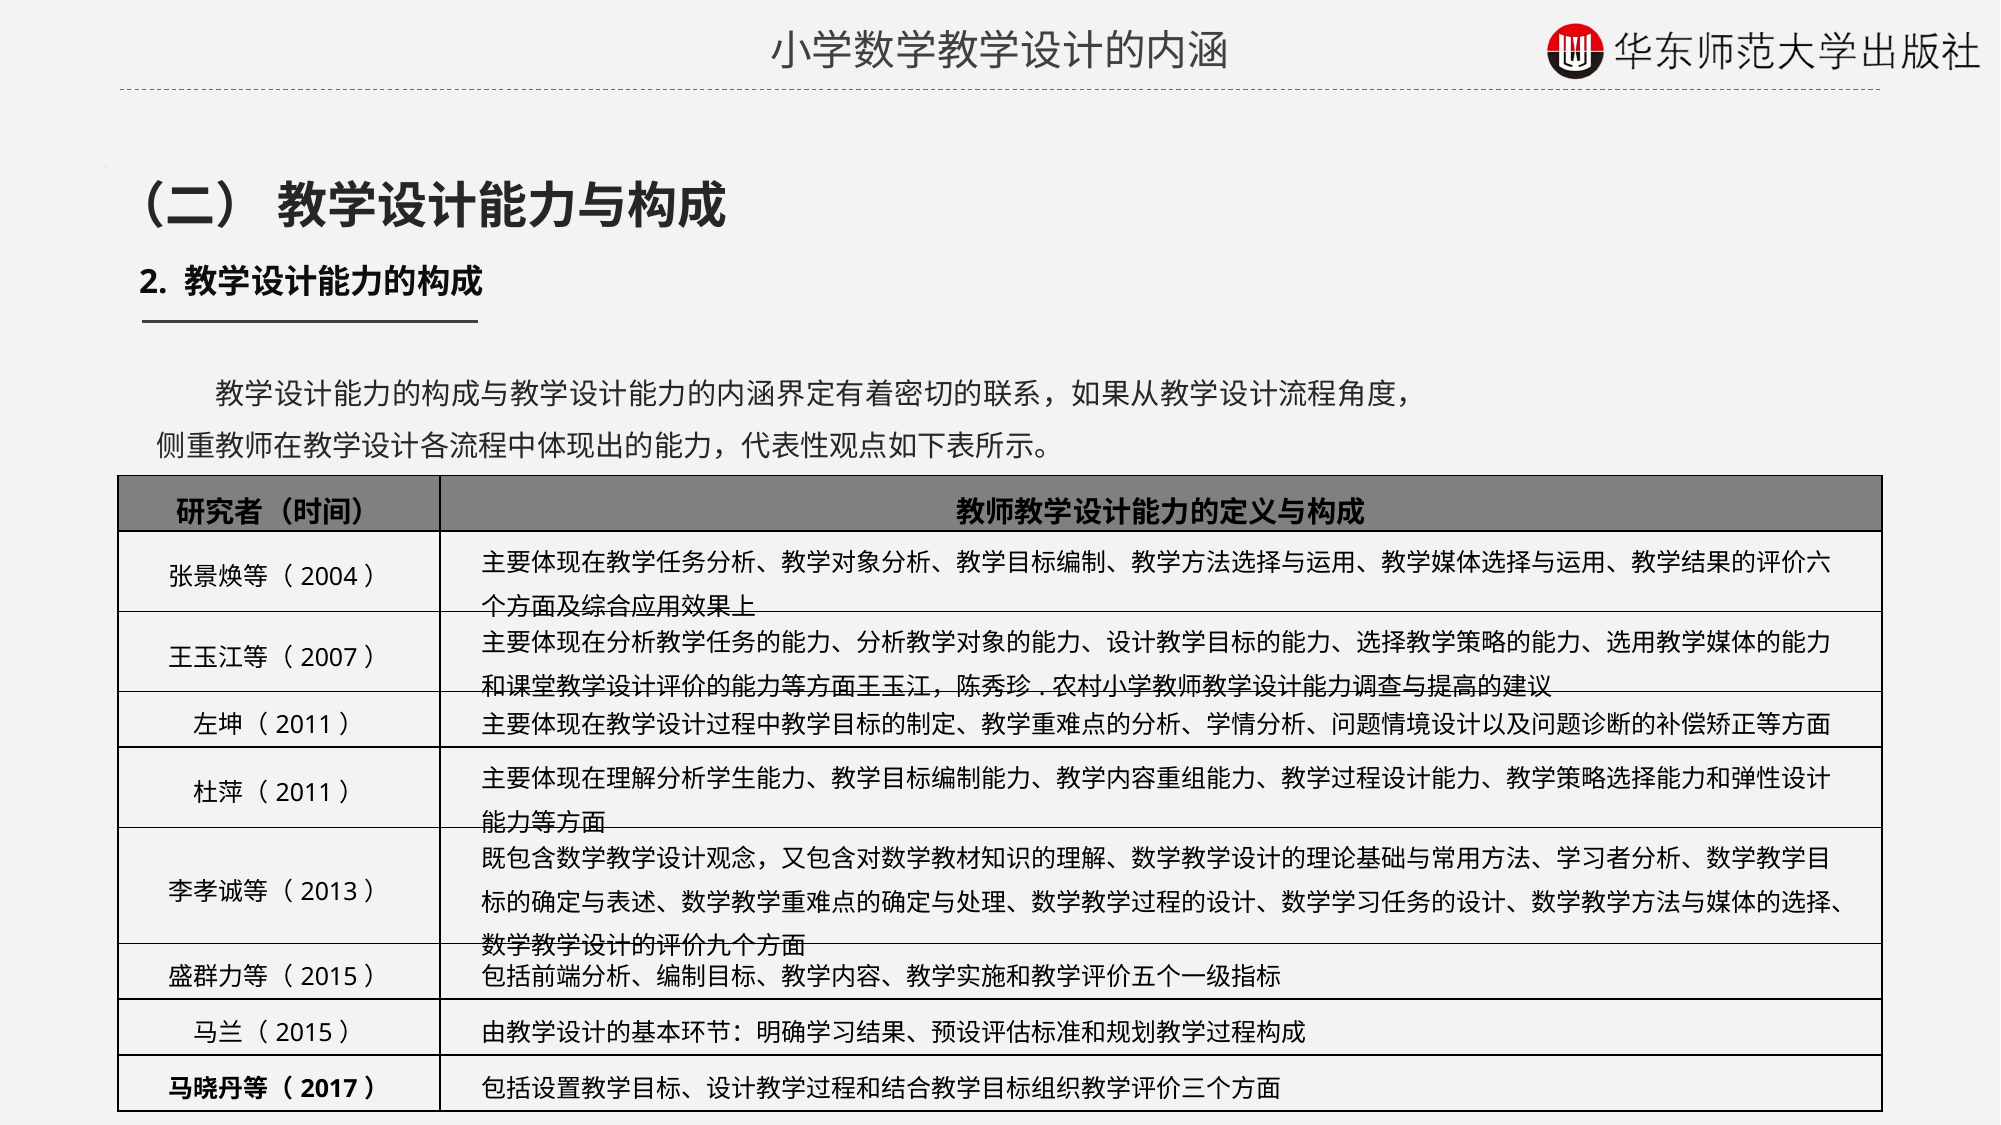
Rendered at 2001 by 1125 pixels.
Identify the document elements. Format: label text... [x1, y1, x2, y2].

table_cell 主要体现在分析教学任务的能力、分析教学对象的能力、设计教学目标的能力、选择教学策略的能力、选用教学媒体的能力和课堂教学设计评价的能力等方面王玉江，陈秀珍.农村小学教师教学设计能力调查与提高的建议 [441, 612, 1881, 691]
table_cell 左坤（2011） [119, 692, 439, 746]
text_box 教学设计能力的构成与教学设计能力的内涵界定有着密切的联系，如果从教学设计流程角度，侧重教师在教学设计各流程中体现出的能力，代表性观点如下表所示。 [142, 350, 1412, 470]
table_cell 由教学设计的基本环节：明确学习结果、预设评估标准和规划教学过程构成 [441, 1000, 1881, 1054]
table_cell 包括设置教学目标、设计教学过程和结合教学目标组织教学评价三个方面 [441, 1056, 1881, 1110]
table_cell 盛群力等（2015） [119, 944, 439, 998]
table_cell 王玉江等（2007） [119, 612, 439, 691]
table_cell 杜萍（2011） [119, 748, 439, 827]
table_cell 包括前端分析、编制目标、教学内容、教学实施和教学评价五个一级指标 [441, 944, 1881, 998]
table_cell 马晓丹等（2017） [119, 1056, 439, 1110]
table_cell 既包含数学教学设计观念，又包含对数学教材知识的理解、数学教学设计的理论基础与常用方法、学习者分析、数学教学目标的确定与表述、数学教学重难点的确定与处理、数学教学过程的设计、数学学习任务的设计、数学教学方法与媒体的选择、数学教学设计的评价九个方面 [441, 828, 1881, 943]
table_cell 主要体现在教学设计过程中教学目标的制定、教学重难点的分析、学情分析、问题情境设计以及问题诊断的补偿矫正等方面 [441, 692, 1881, 746]
table_cell 主要体现在理解分析学生能力、教学目标编制能力、教学内容重组能力、教学过程设计能力、教学策略选择能力和弹性设计能力等方面 [441, 748, 1881, 827]
table_cell 李孝诚等（2013） [119, 828, 439, 943]
table_cell 马兰（2015） [119, 1000, 439, 1054]
table_cell 张景焕等（2004） [119, 532, 439, 611]
table_cell 主要体现在教学任务分析、教学对象分析、教学目标编制、教学方法选择与运用、教学媒体选择与运用、教学结果的评价六个方面及综合应用效果上 [441, 532, 1881, 611]
table_header 教师教学设计能力的定义与构成 [441, 476, 1881, 530]
text_box （二） 教学设计能力与构成 [101, 166, 806, 242]
text_box 2. 教学设计能力的构成 [124, 253, 807, 308]
text_box 小学数学教学设计的内涵 [680, 23, 1320, 74]
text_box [1536, 13, 1989, 83]
table_header 研究者（时间） [119, 476, 439, 530]
